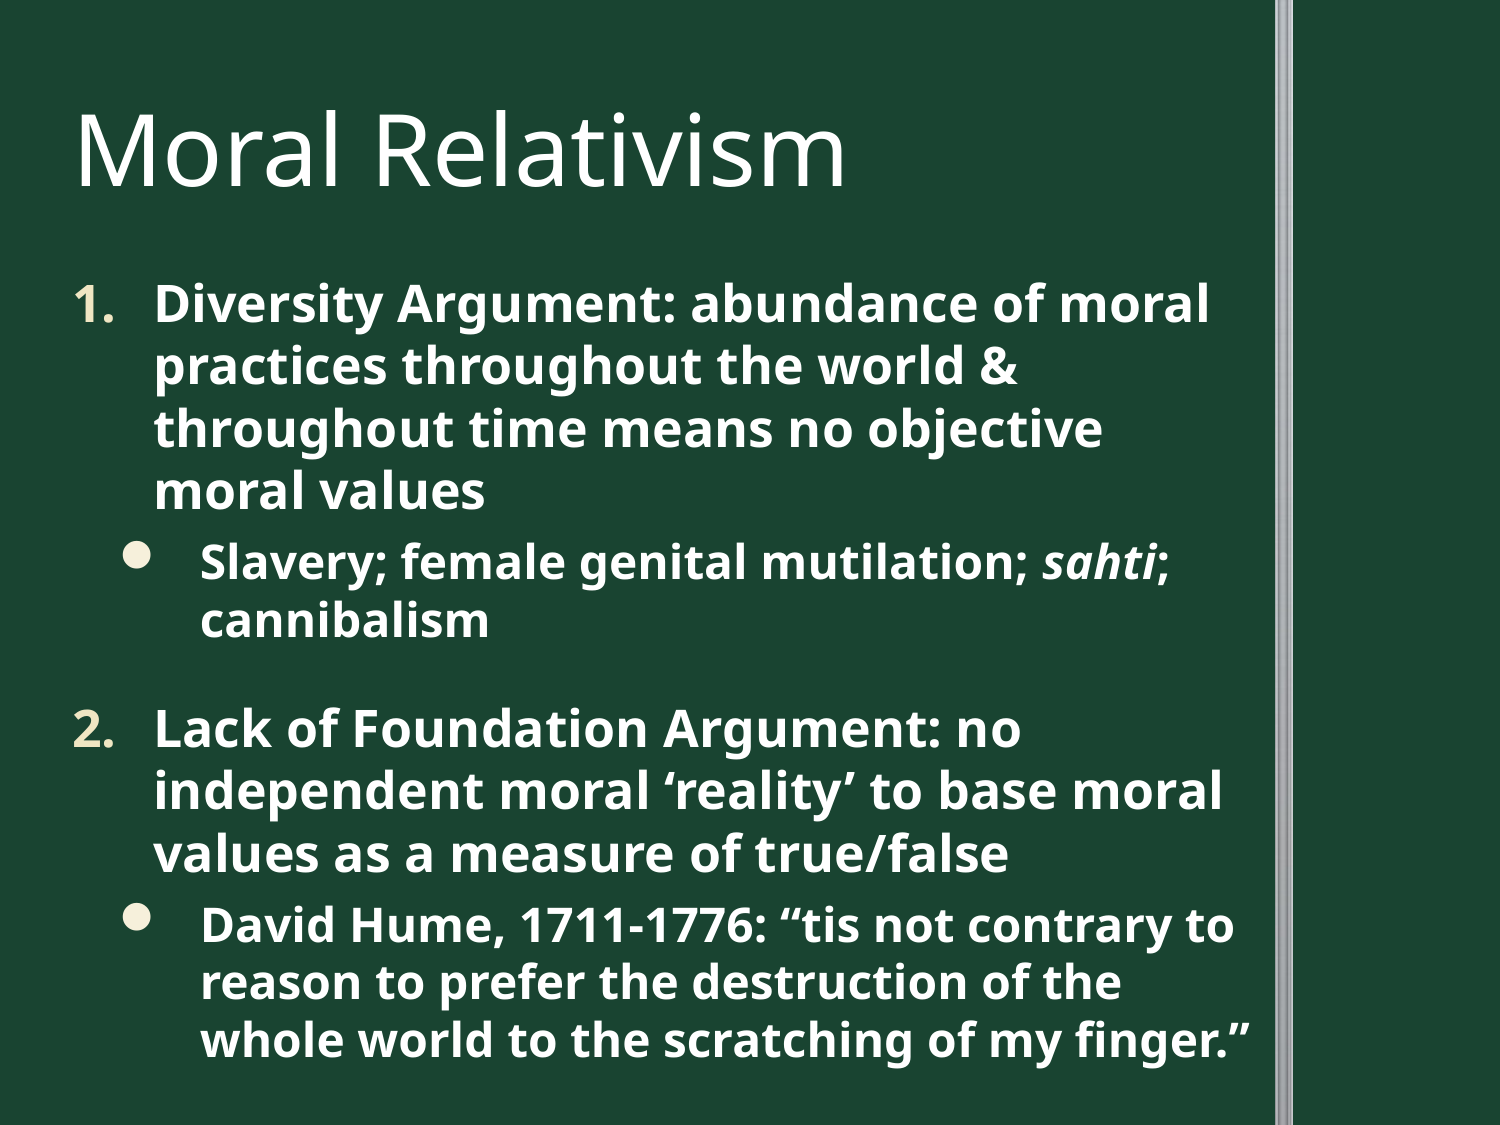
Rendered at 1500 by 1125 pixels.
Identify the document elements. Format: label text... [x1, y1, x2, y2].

list Diversity Argument: abundance of moral practices throughout the world & throughout time means no objective moral values Slavery; female genital mutilation; sahti; cannibalism Lack of Foundation Argument: no independent moral ‘reality’ to base moral values as a measure of true/false David Hume, 1711-1776: “tis not contrary to reason to prefer the destruction of the whole world to the scratching of my finger.” [57, 262, 1268, 1125]
title Moral Relativism [57, 86, 1220, 207]
picture [1275, 0, 1293, 1125]
